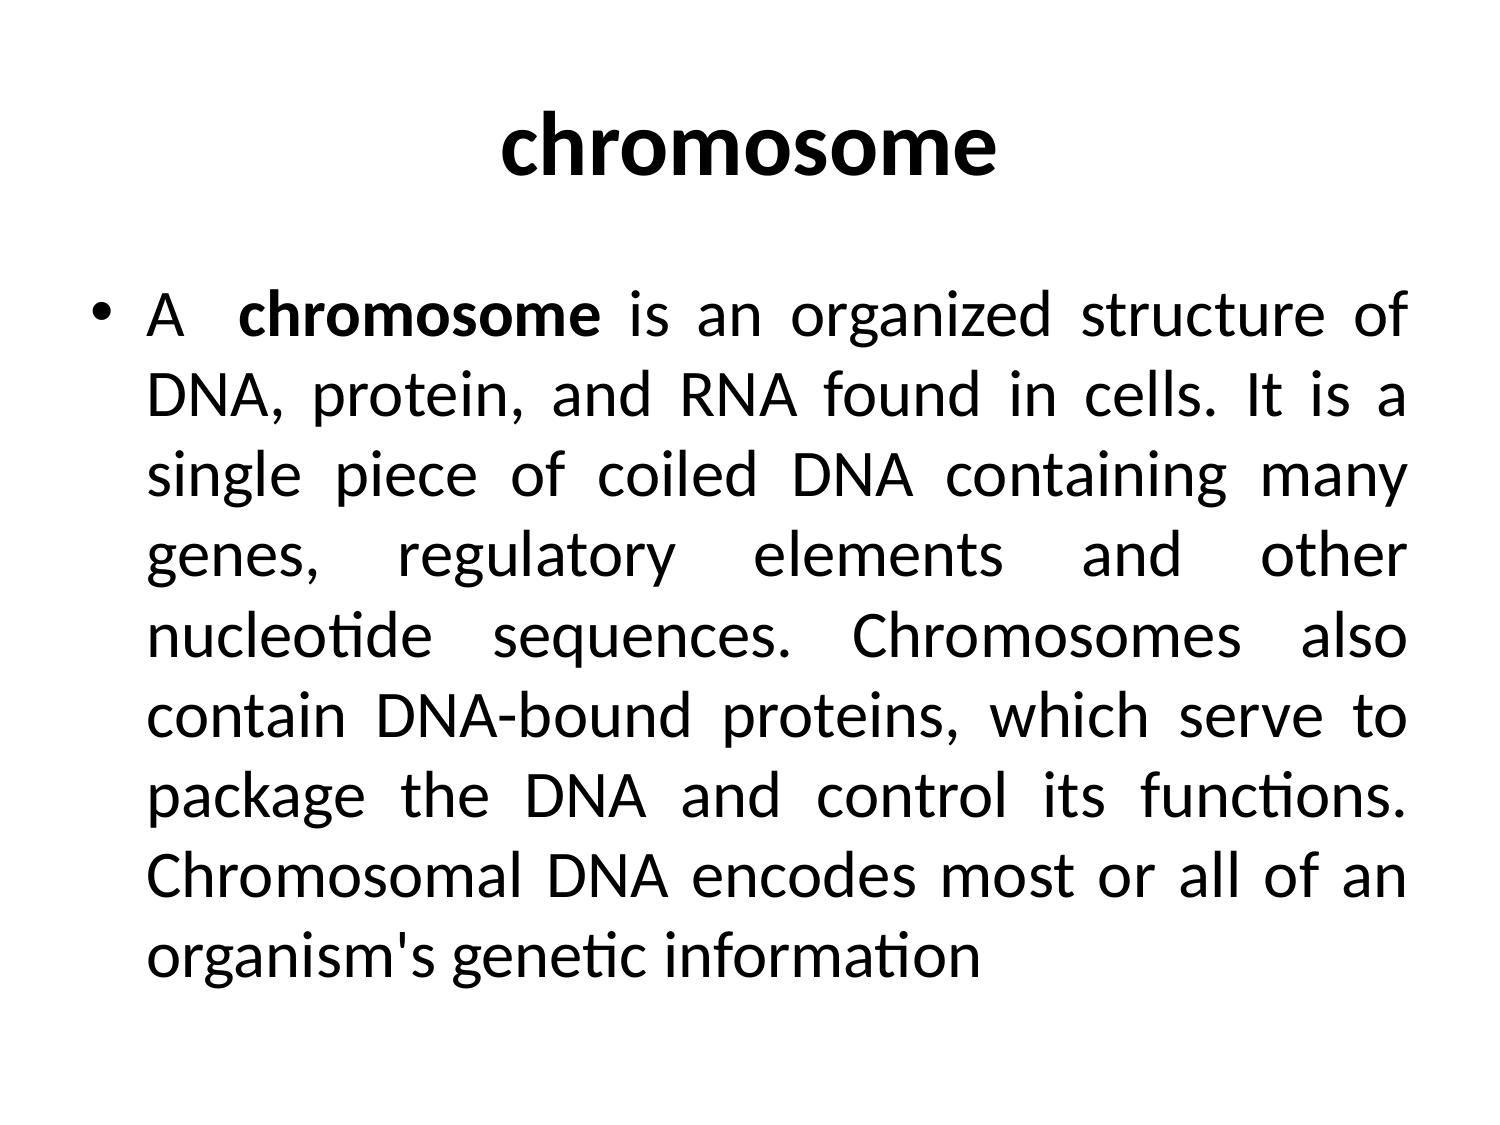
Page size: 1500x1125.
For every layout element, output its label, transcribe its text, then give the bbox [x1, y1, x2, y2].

list A chromosome is an organized structure of DNA, protein, and RNA found in cells. It is a single piece of coiled DNA containing many genes, regulatory elements and other nucleotide sequences. Chromosomes also contain DNA-bound proteins, which serve to package the DNA and control its functions. Chromosomal DNA encodes most or all of an organism's genetic information [75, 262, 1425, 1005]
title chromosome [75, 45, 1425, 233]
